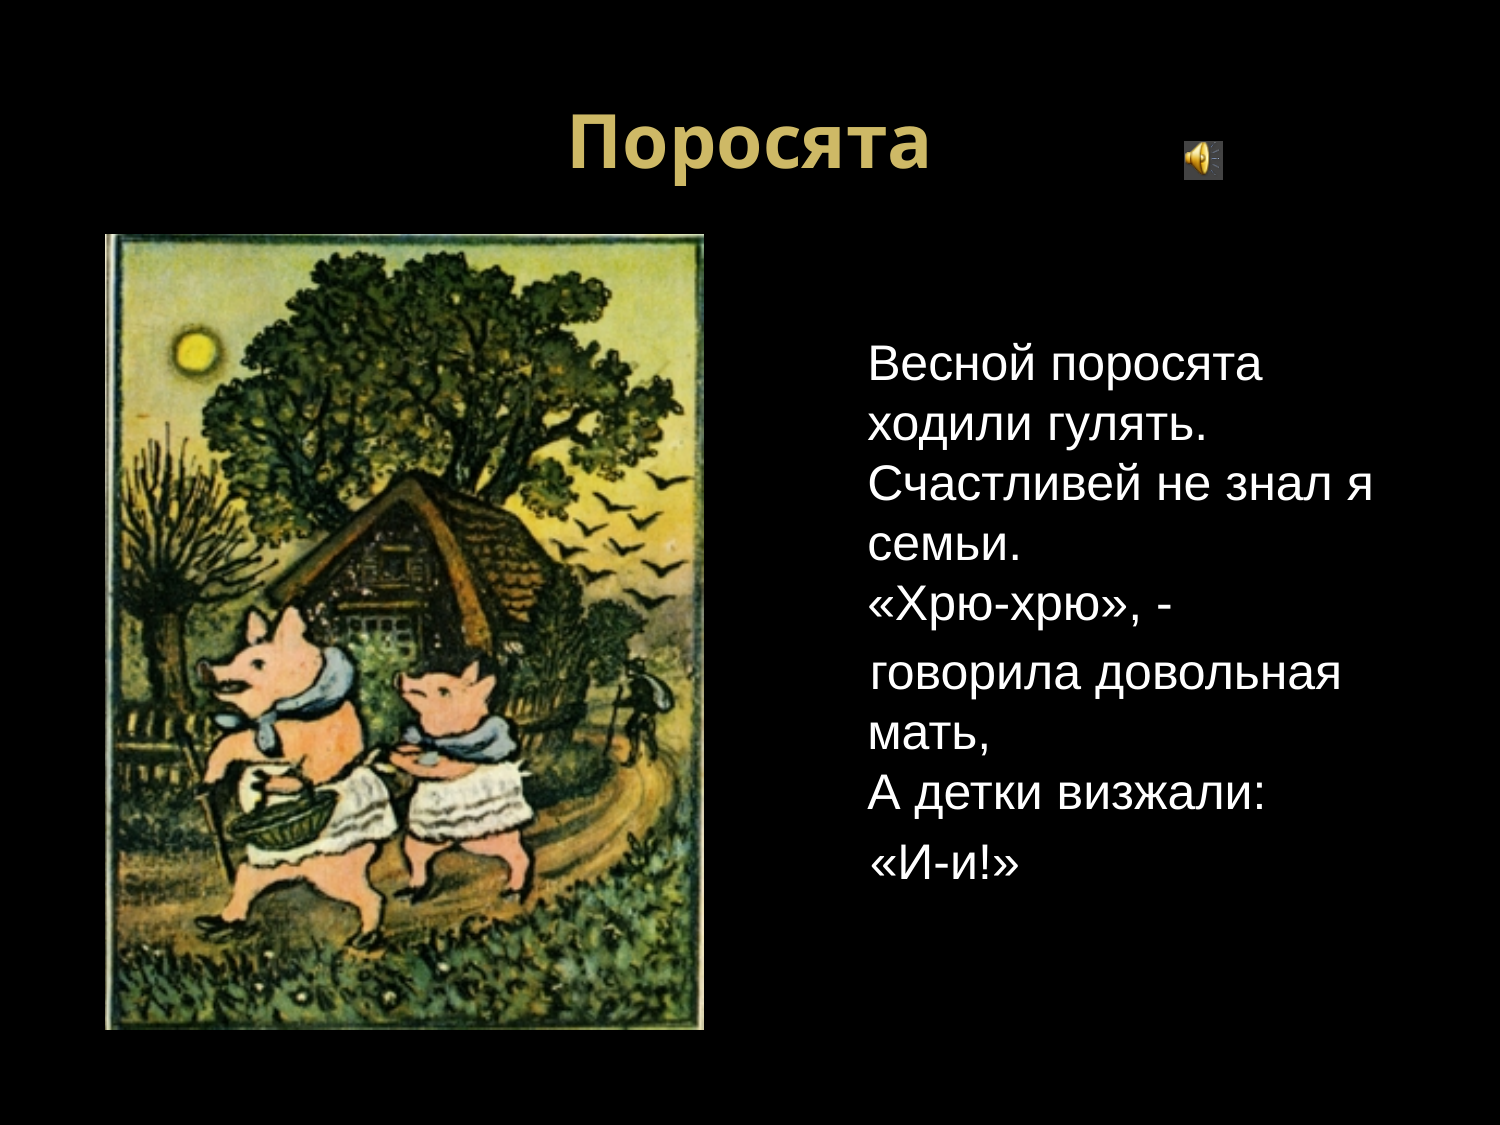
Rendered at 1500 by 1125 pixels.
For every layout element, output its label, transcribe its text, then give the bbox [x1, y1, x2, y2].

title Поросята [75, 45, 1425, 233]
picture [1183, 140, 1224, 181]
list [105, 234, 704, 1031]
list Весной поросята ходили гулять. Счастливей не знал я семьи. «Хрю-хрю», - говорила довольная мать, А детки визжали: «И-и!» [762, 262, 1425, 1005]
